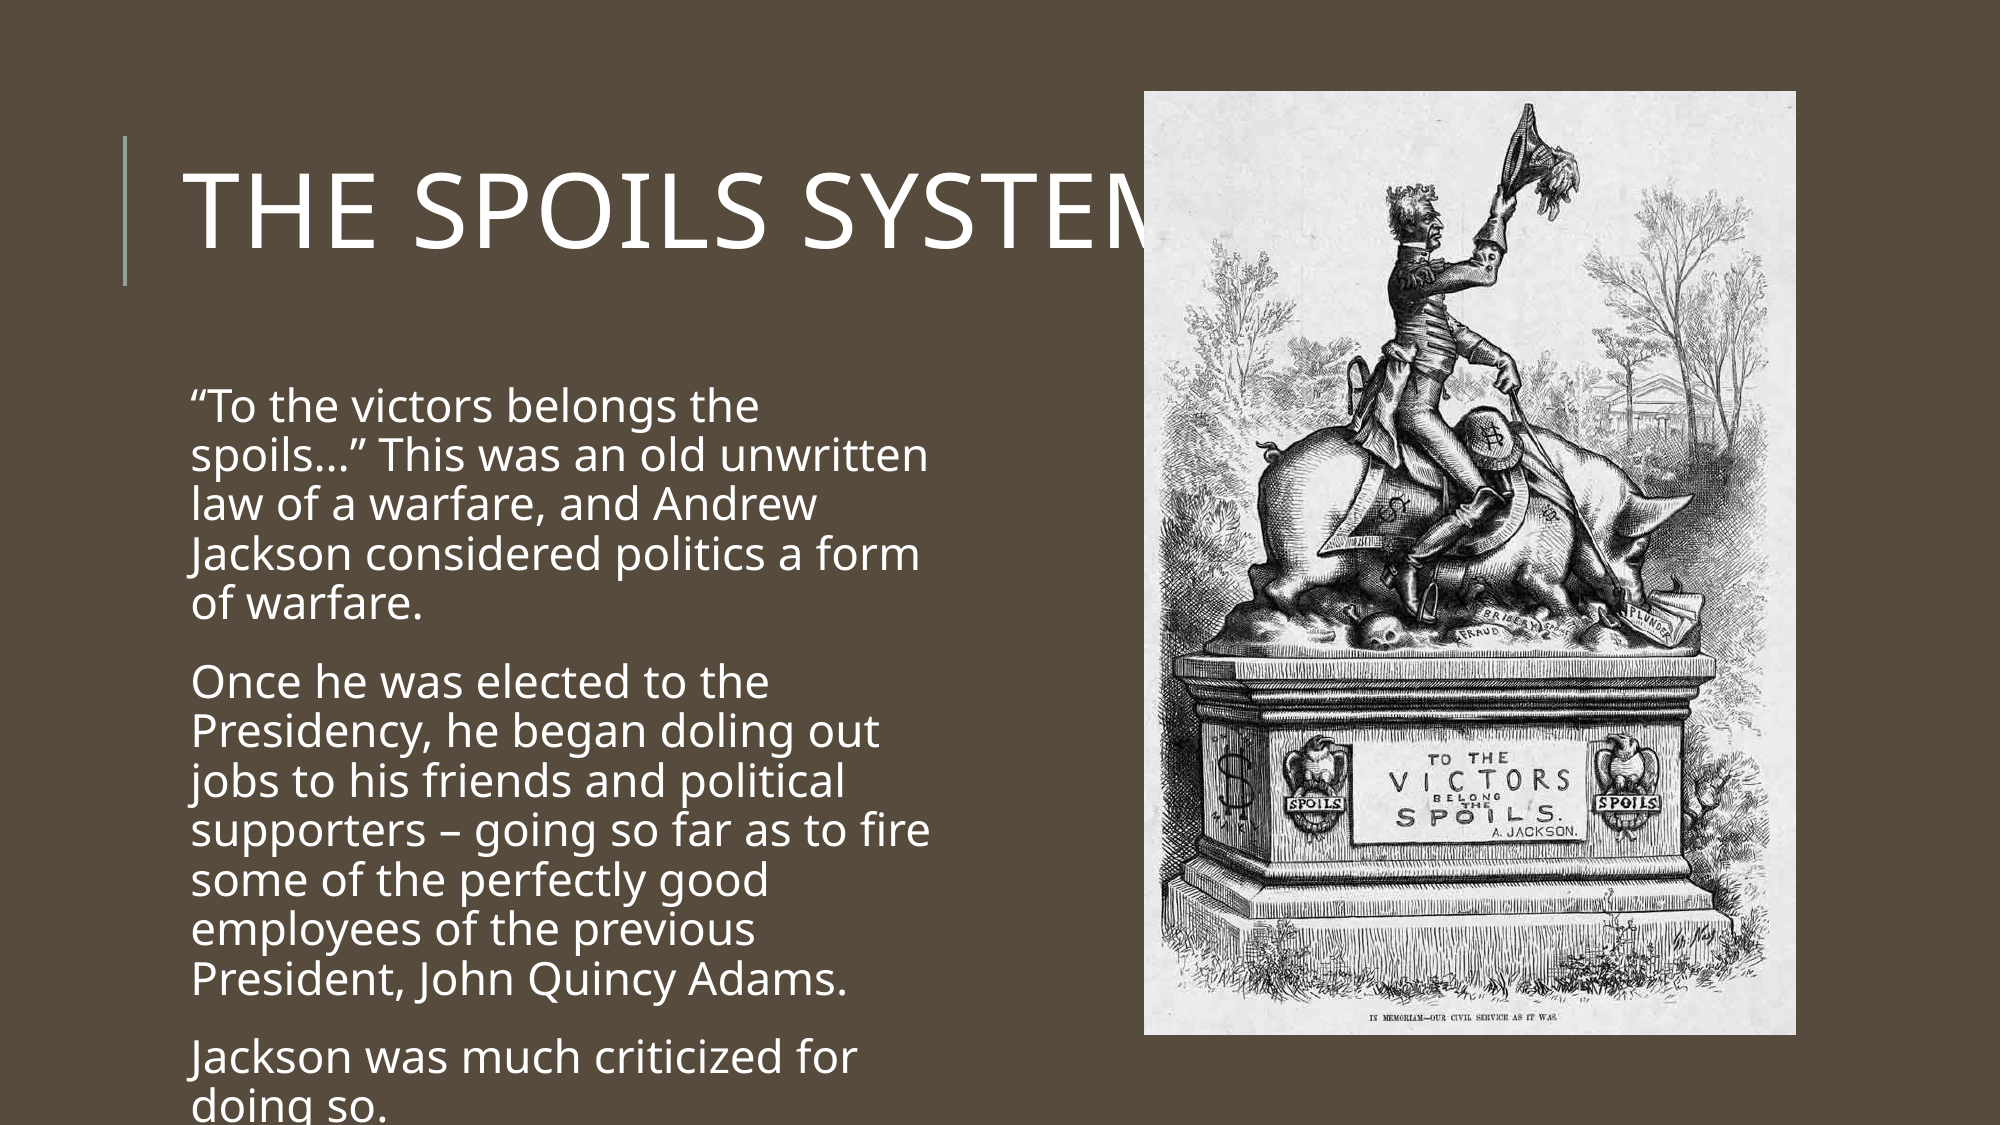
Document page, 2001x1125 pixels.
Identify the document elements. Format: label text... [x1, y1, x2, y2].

list “To the victors belongs the spoils…” This was an old unwritten law of a warfare, and Andrew Jackson considered politics a form of warfare. Once he was elected to the Presidency, he began doling out jobs to his friends and political supporters – going so far as to fire some of the perfectly good employees of the previous President, John Quincy Adams. Jackson was much criticized for doing so. [168, 375, 948, 1035]
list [1144, 91, 1797, 1036]
title The Spoils System [168, 96, 1138, 342]
